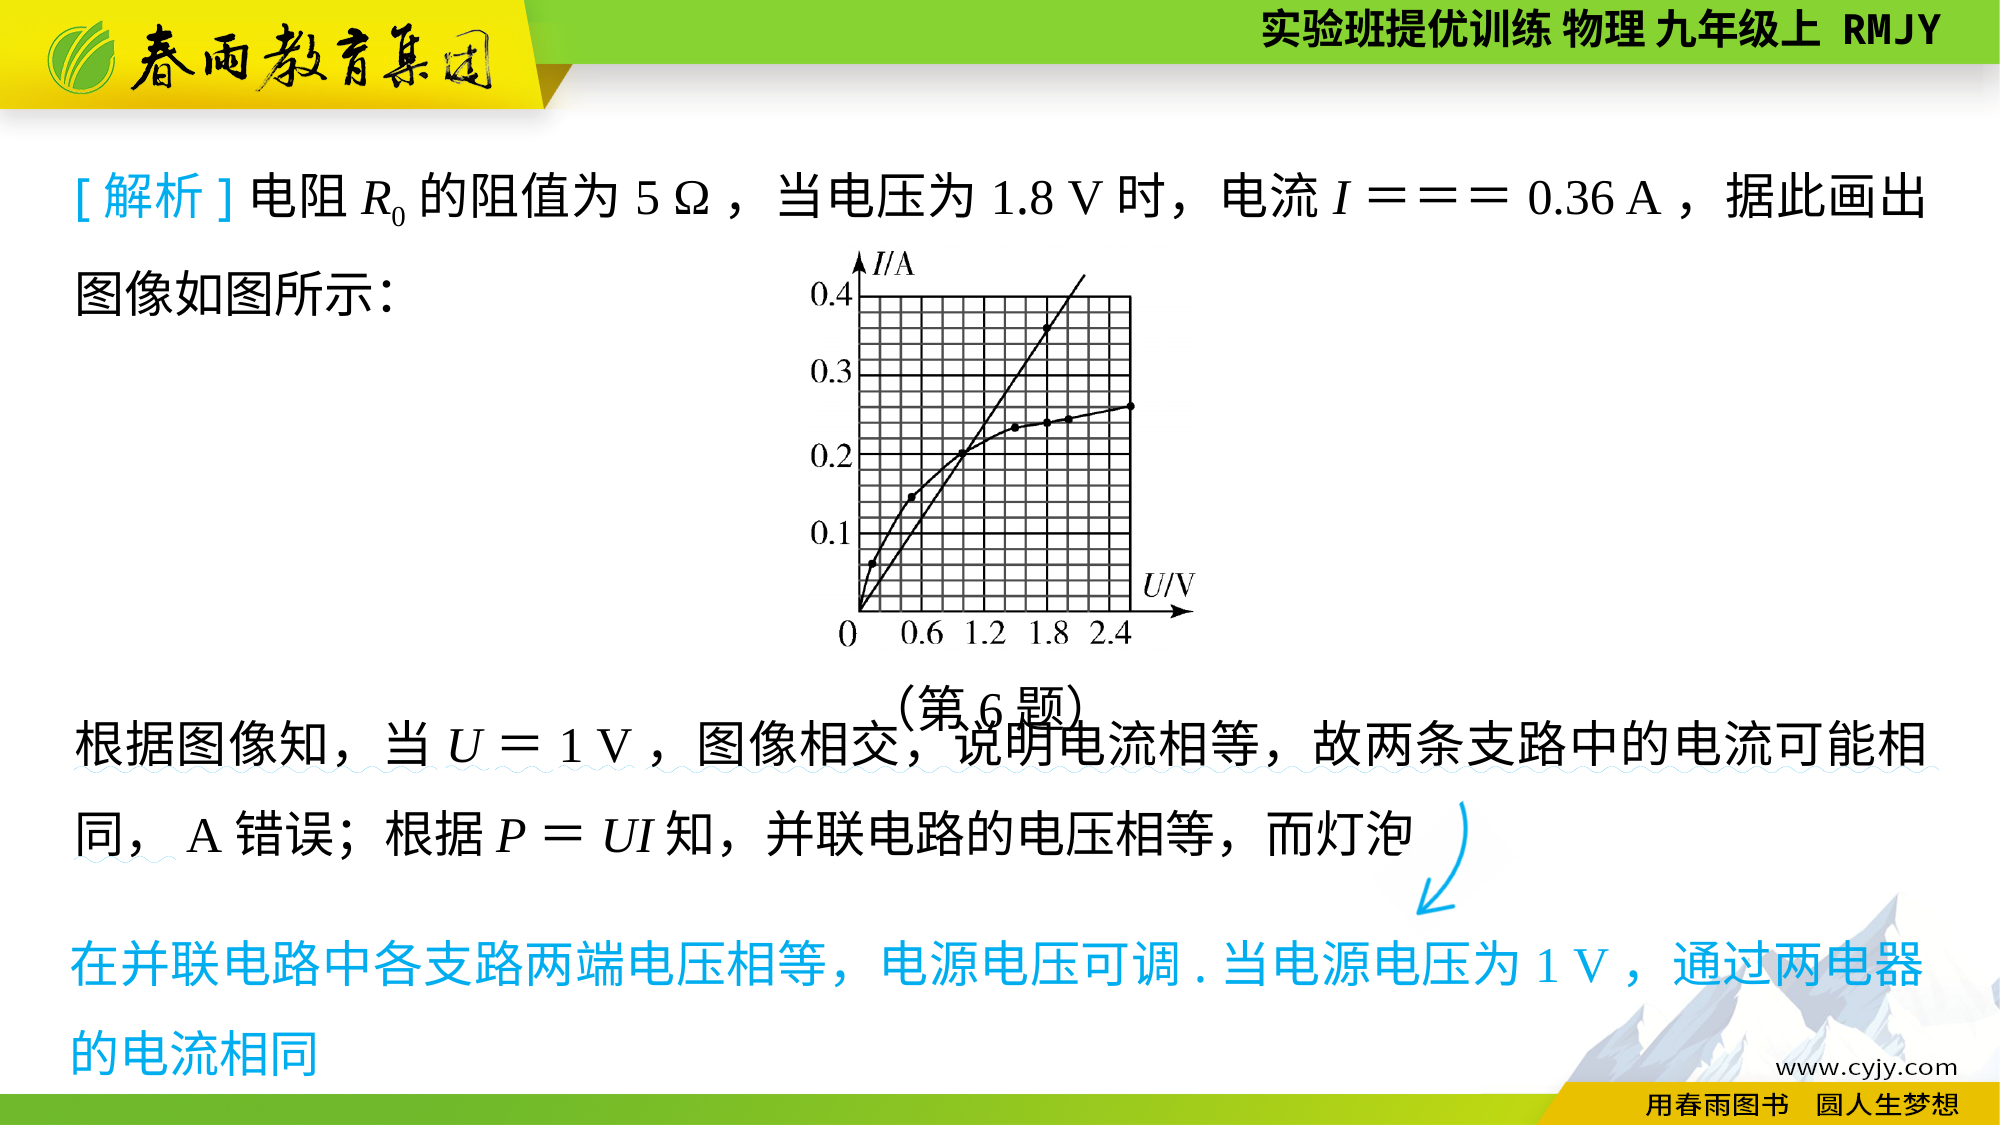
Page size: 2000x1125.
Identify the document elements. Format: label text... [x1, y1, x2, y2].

picture [0, 0, 2000, 1125]
text_box （第6题） [851, 663, 1131, 745]
text_box 在并联电路中各支路两端电压相等，电源电压可调.当电源电压为1 V，通过两电器的电流相同 [54, 894, 1939, 1090]
